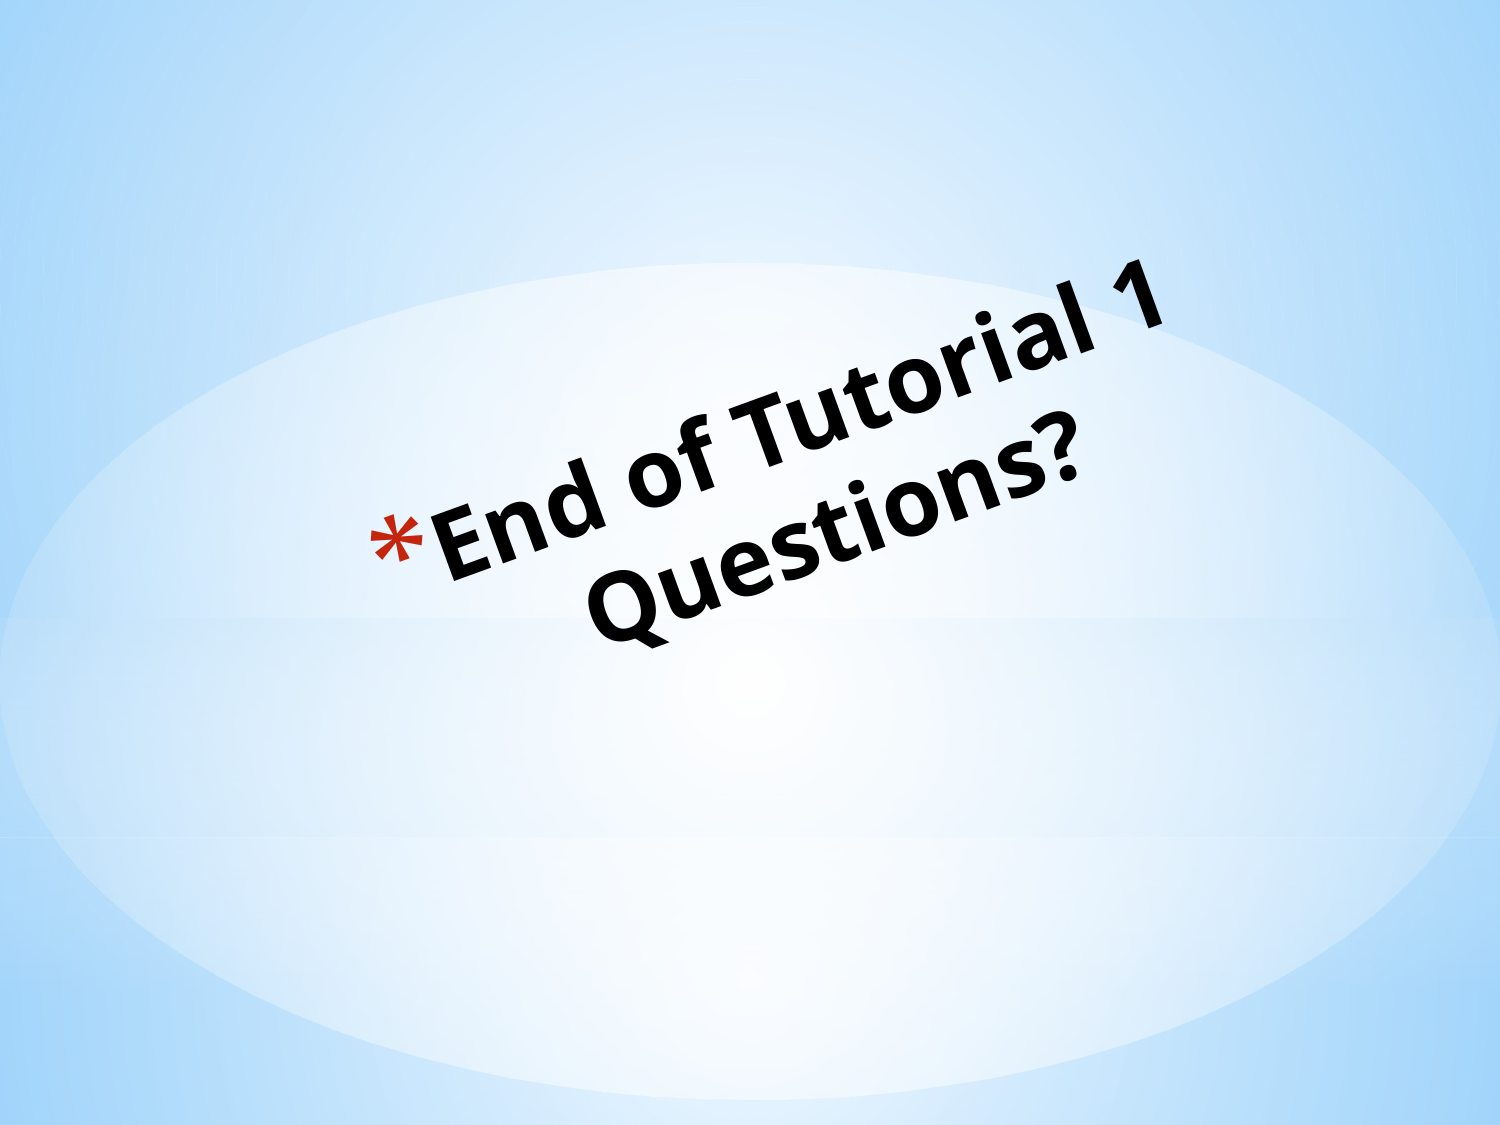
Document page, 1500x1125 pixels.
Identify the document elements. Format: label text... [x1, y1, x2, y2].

title End of Tutorial 1 Questions? [245, 181, 1367, 869]
